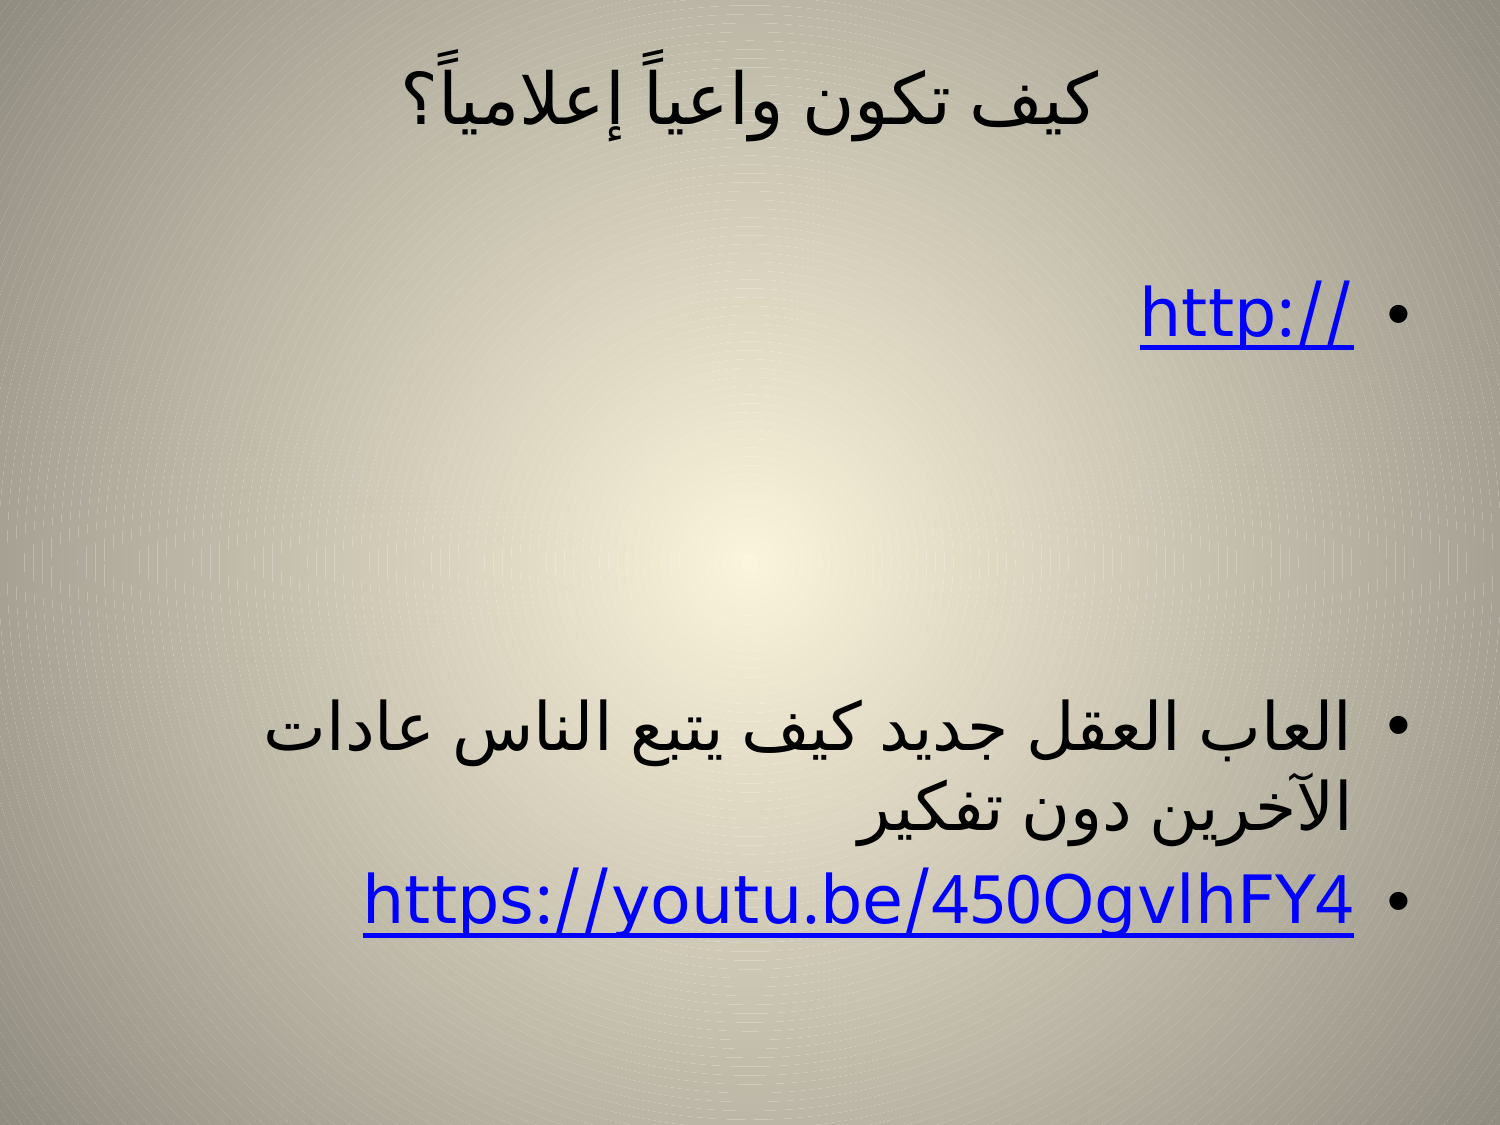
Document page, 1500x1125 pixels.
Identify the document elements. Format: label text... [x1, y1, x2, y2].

title كيف تكون واعياً إعلامياً؟ [75, 45, 1425, 233]
list http://www.youtube.com/watch?v=yC-zezZOl7Y&index=20&list=UUPQpYJQUmcg9x7DA1Y2OnzA العاب العقل جديد كيف يتبع الناس عادات الآخرين دون تفكير https://youtu.be/450OgvlhFY4 [75, 262, 1425, 916]
